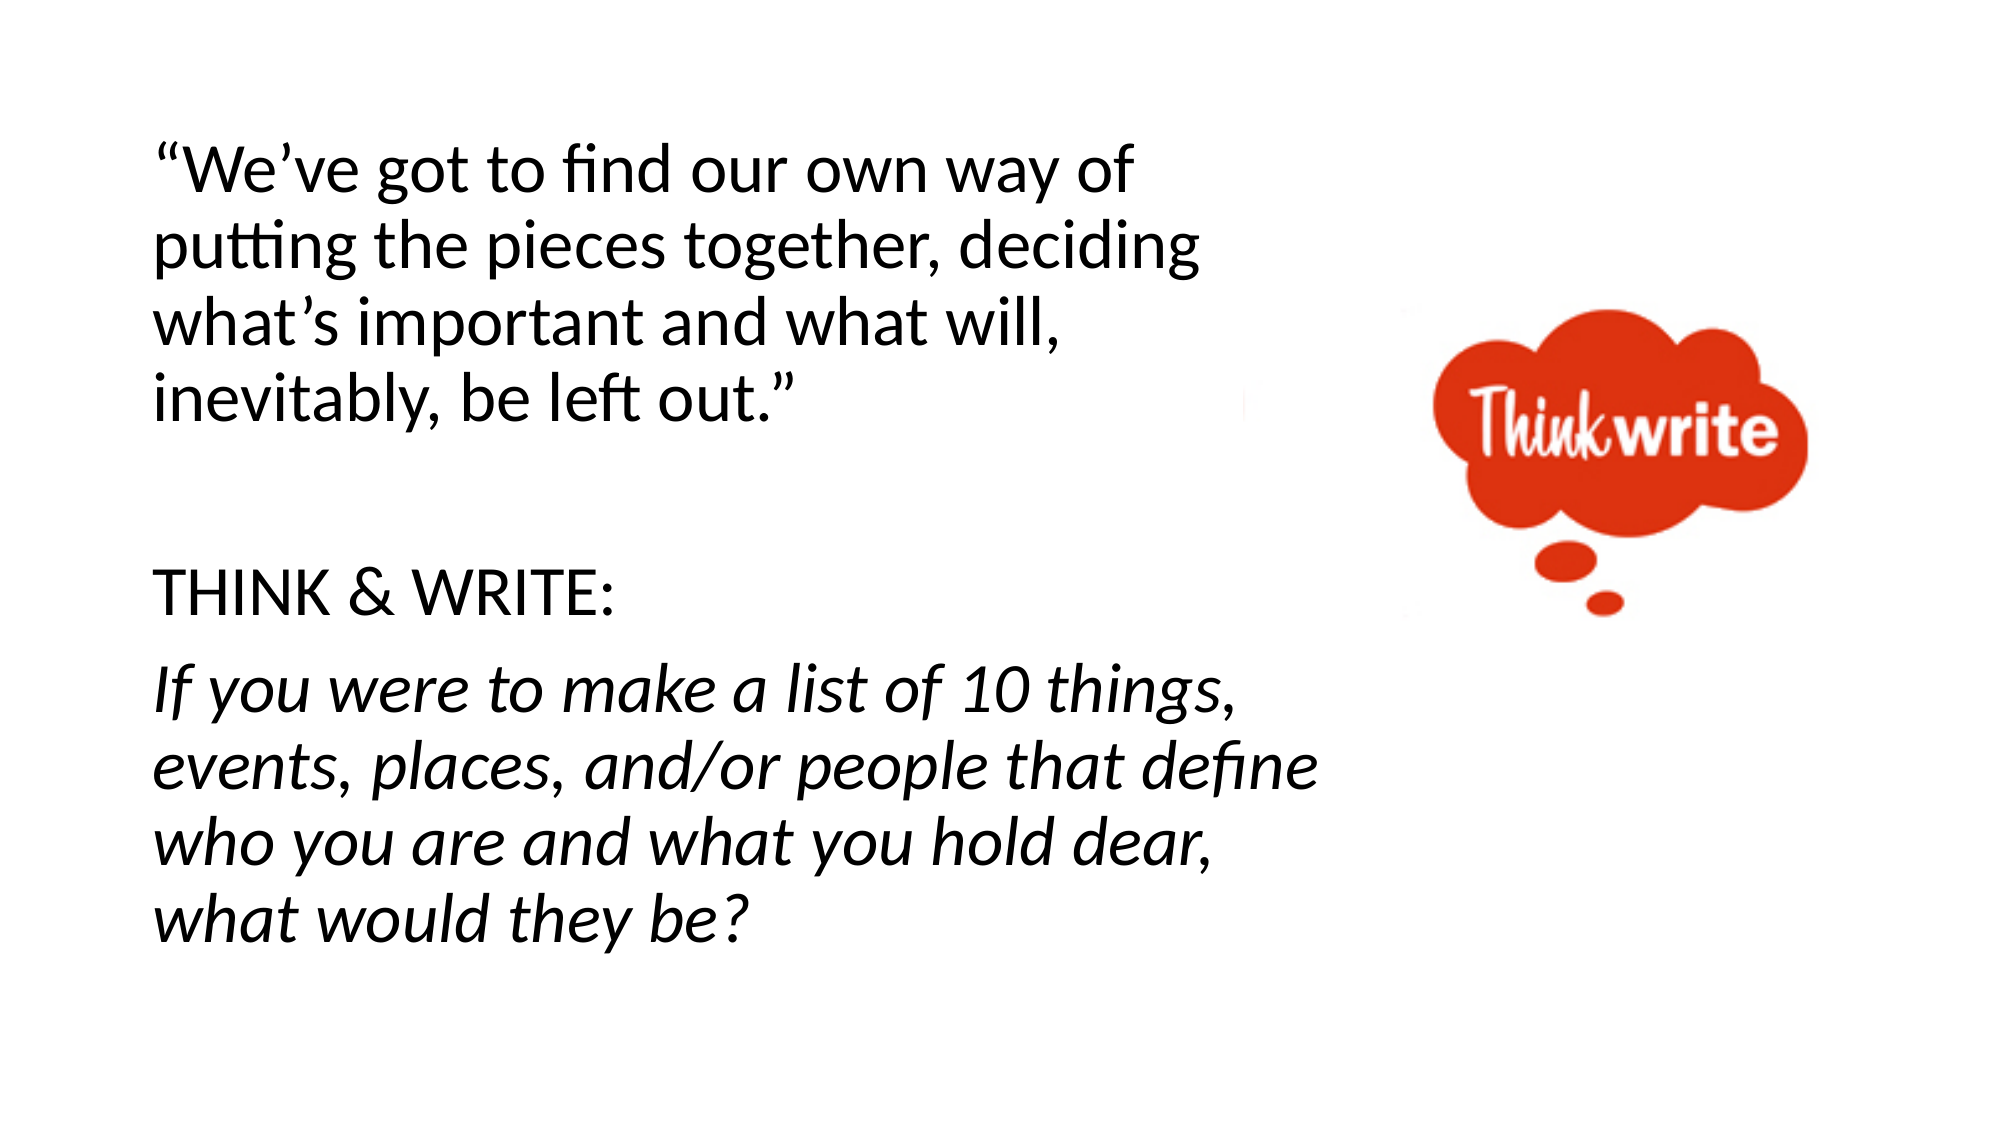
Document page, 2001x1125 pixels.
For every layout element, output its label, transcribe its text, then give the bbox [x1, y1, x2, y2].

picture [1243, 283, 1987, 650]
list “We’ve got to find our own way of putting the pieces together, deciding what’s important and what will, inevitably, be left out.” THINK & WRITE: If you were to make a list of 10 things, events, places, and/or people that define who you are and what you hold dear, what would they be? [137, 123, 1361, 1100]
